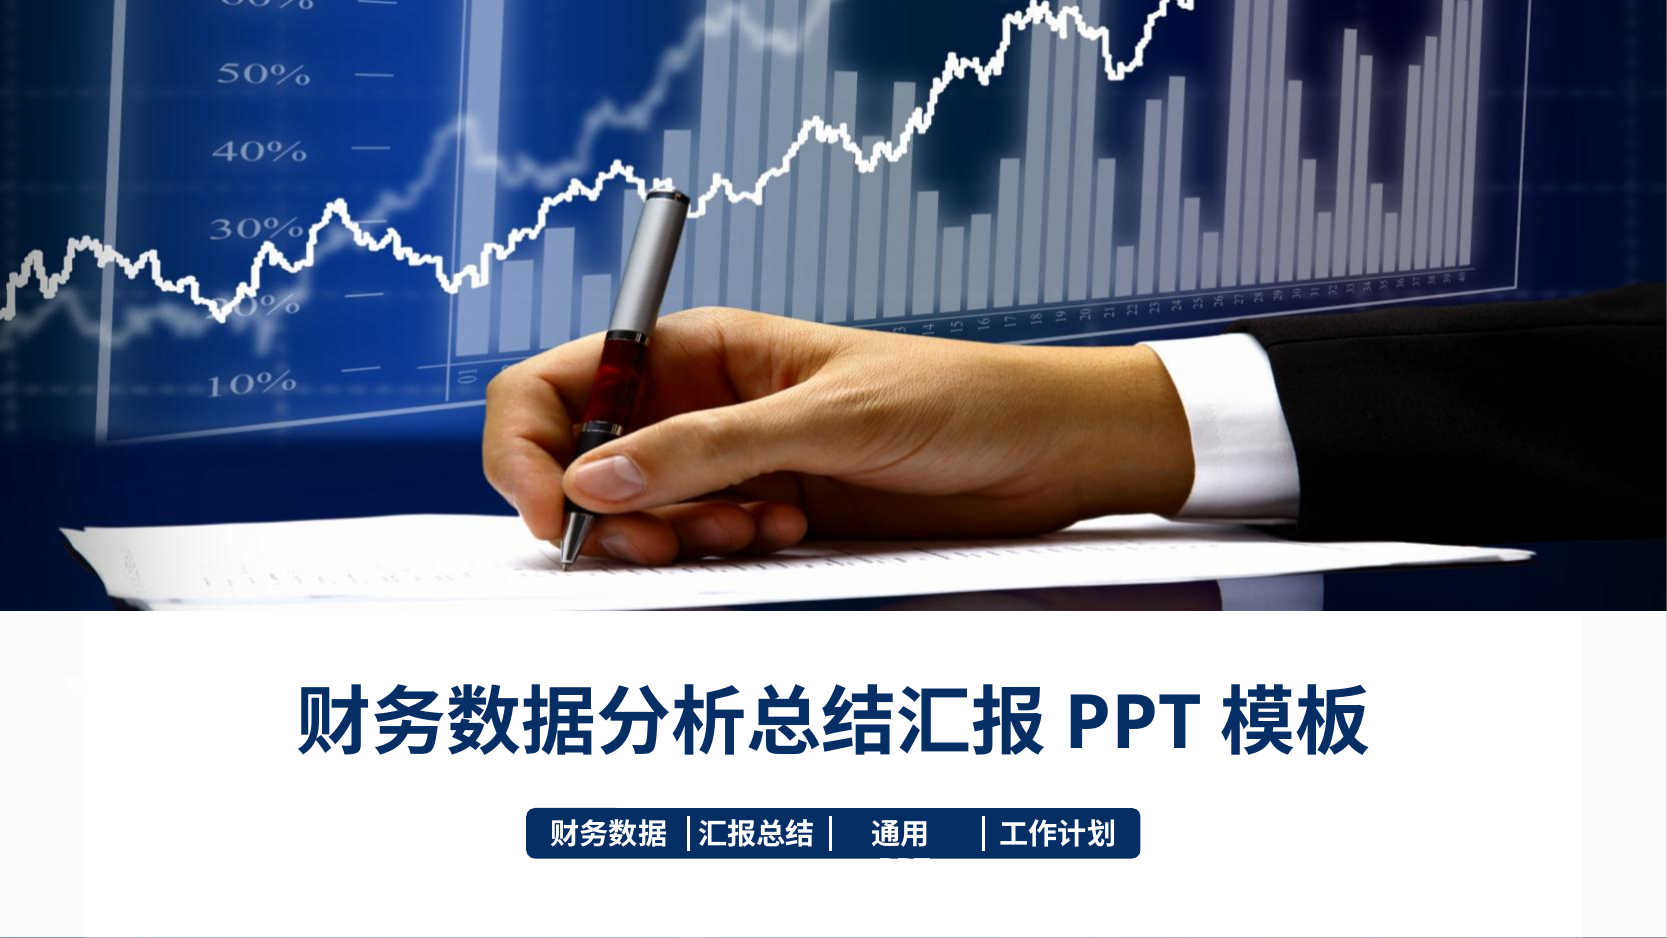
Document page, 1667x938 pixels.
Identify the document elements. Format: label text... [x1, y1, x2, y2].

picture [0, 0, 1667, 611]
text_box [81, 622, 1585, 938]
text_box 财务数据分析总结汇报PPT模板 [278, 666, 1389, 771]
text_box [534, 807, 1132, 859]
text_box [524, 805, 1143, 860]
